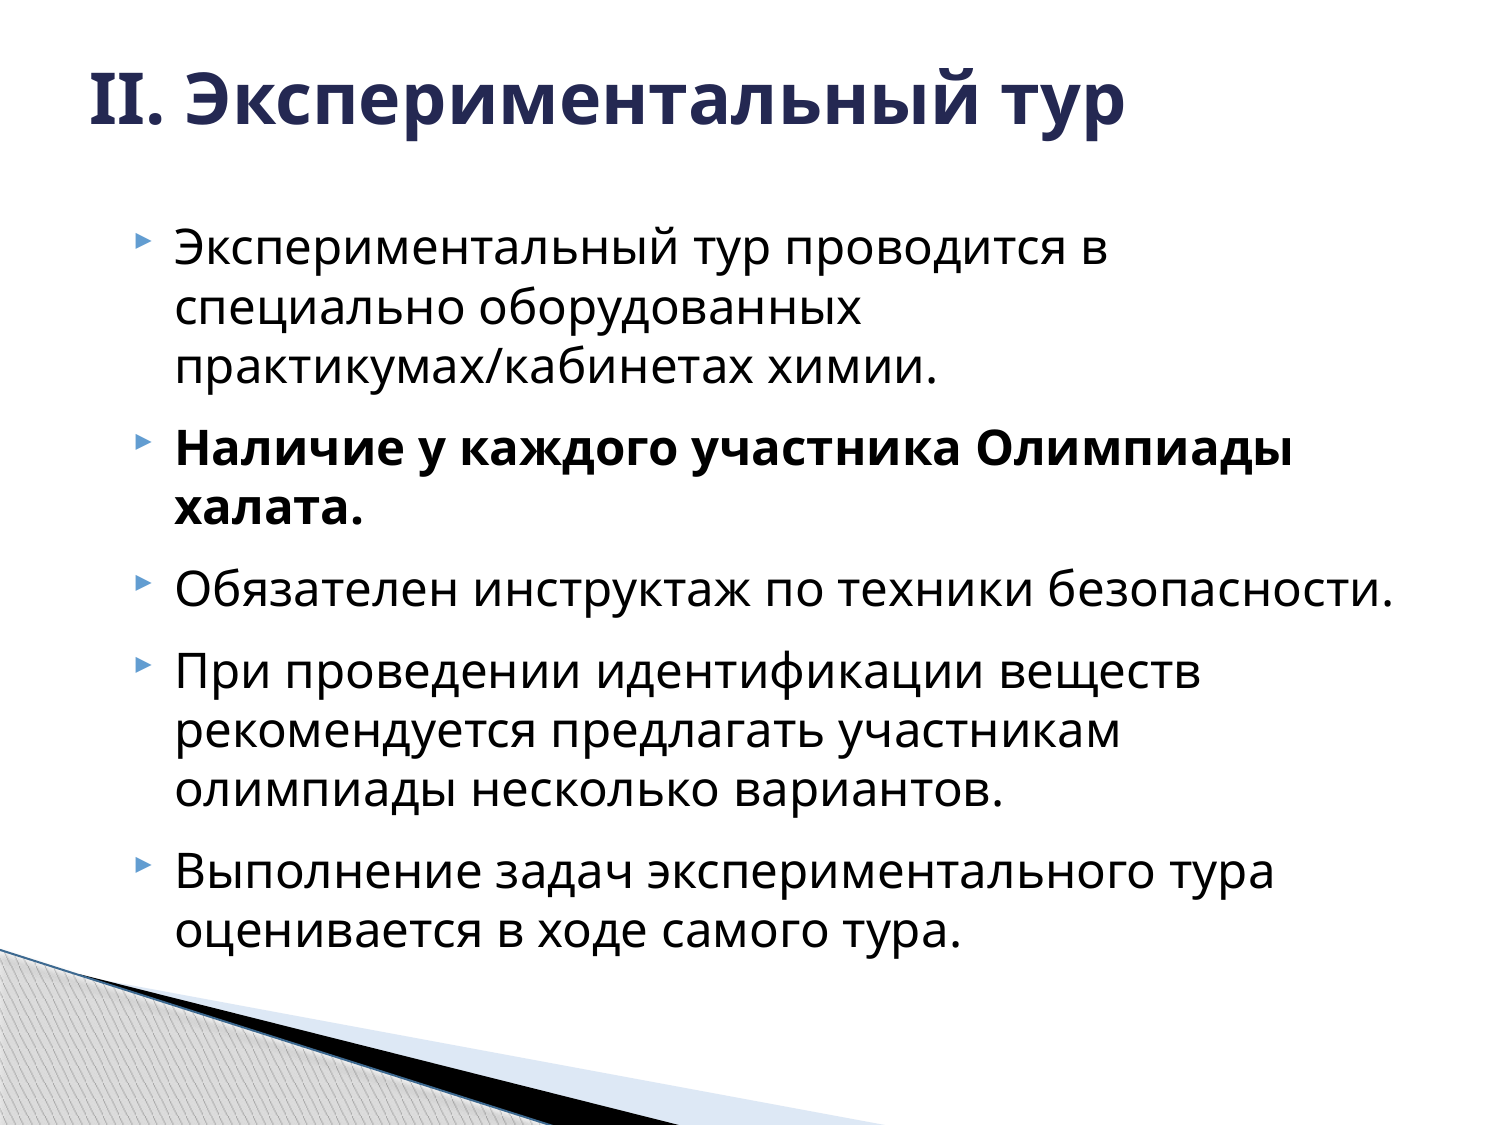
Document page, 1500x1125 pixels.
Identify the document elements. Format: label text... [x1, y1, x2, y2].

title II. Экспериментальный тур [75, 45, 1425, 233]
list Экспериментальный тур проводится в специально оборудованных практикумах/кабинетах химии. Наличие у каждого участника Олимпиады халата. Обязателен инструктаж по техники безопасности. При проведении идентификации веществ рекомендуется предлагать участникам олимпиады несколько вариантов. Выполнение задач экспериментального тура оценивается в ходе самого тура. [100, 233, 1424, 1000]
